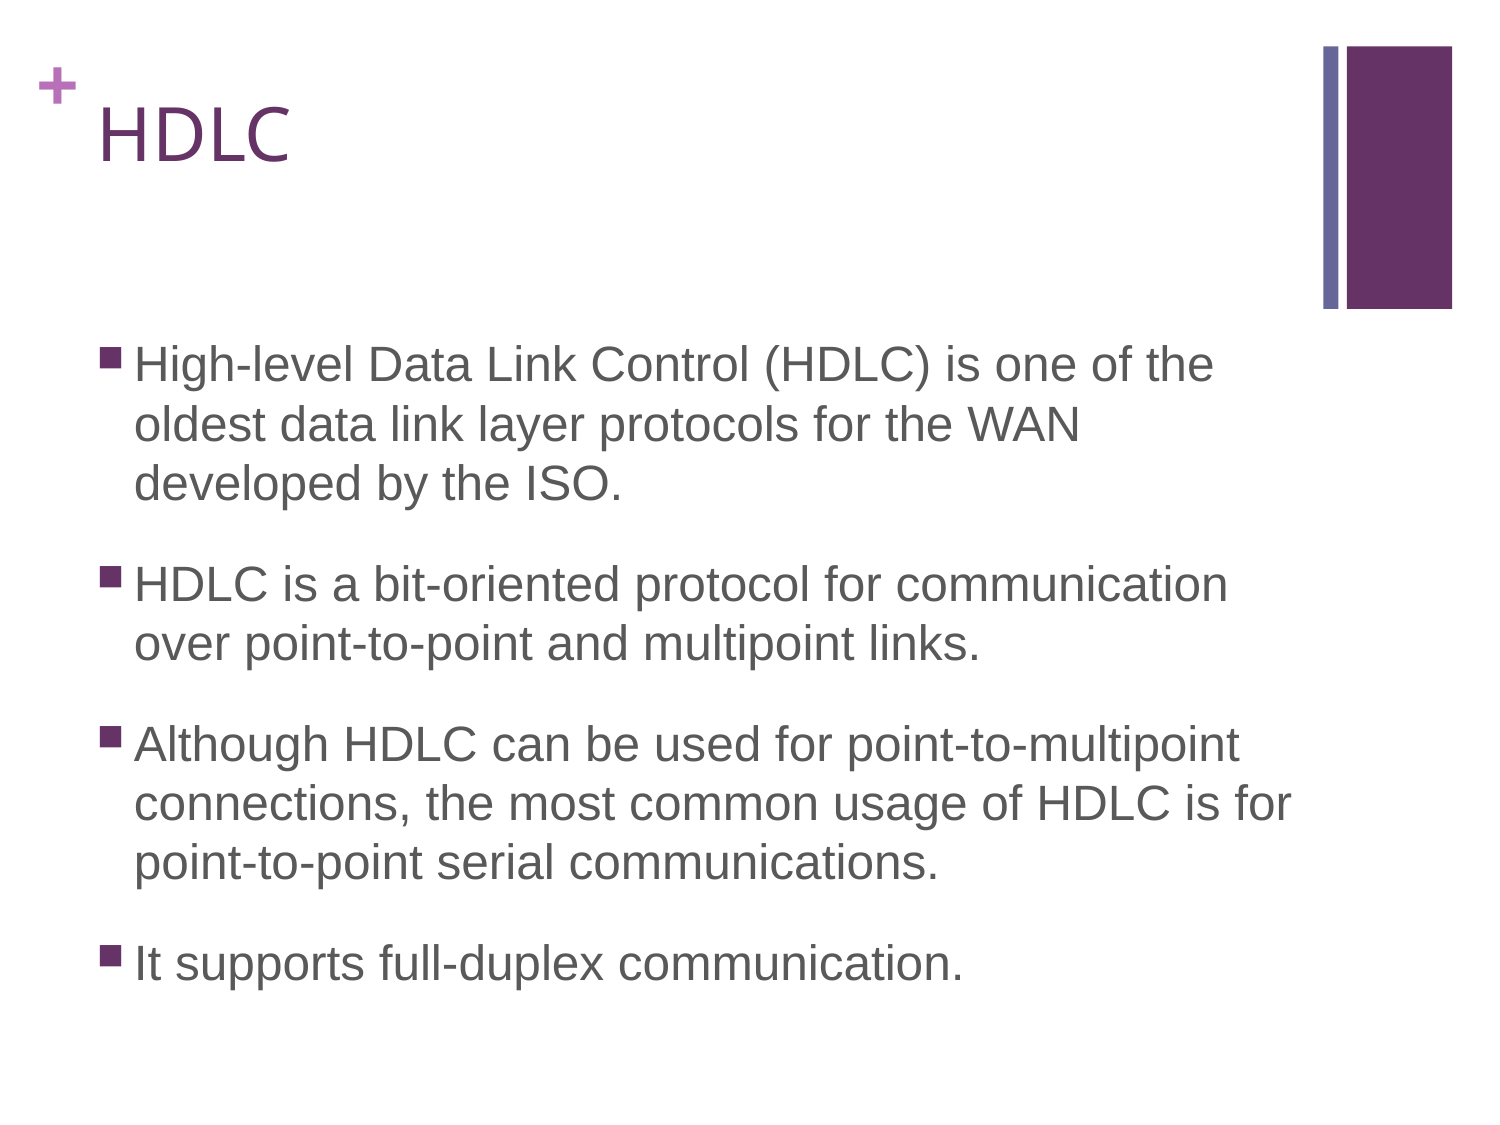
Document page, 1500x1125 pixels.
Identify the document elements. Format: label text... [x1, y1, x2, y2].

title HDLC [81, 79, 1322, 263]
list High-level Data Link Control (HDLC) is one of the oldest data link layer protocols for the WAN developed by the ISO. HDLC is a bit-oriented protocol for communication over point-to-point and multipoint links. Although HDLC can be used for point-to-multipoint connections, the most common usage of HDLC is for point-to-point serial communications. It supports full-duplex communication. [81, 324, 1322, 1005]
